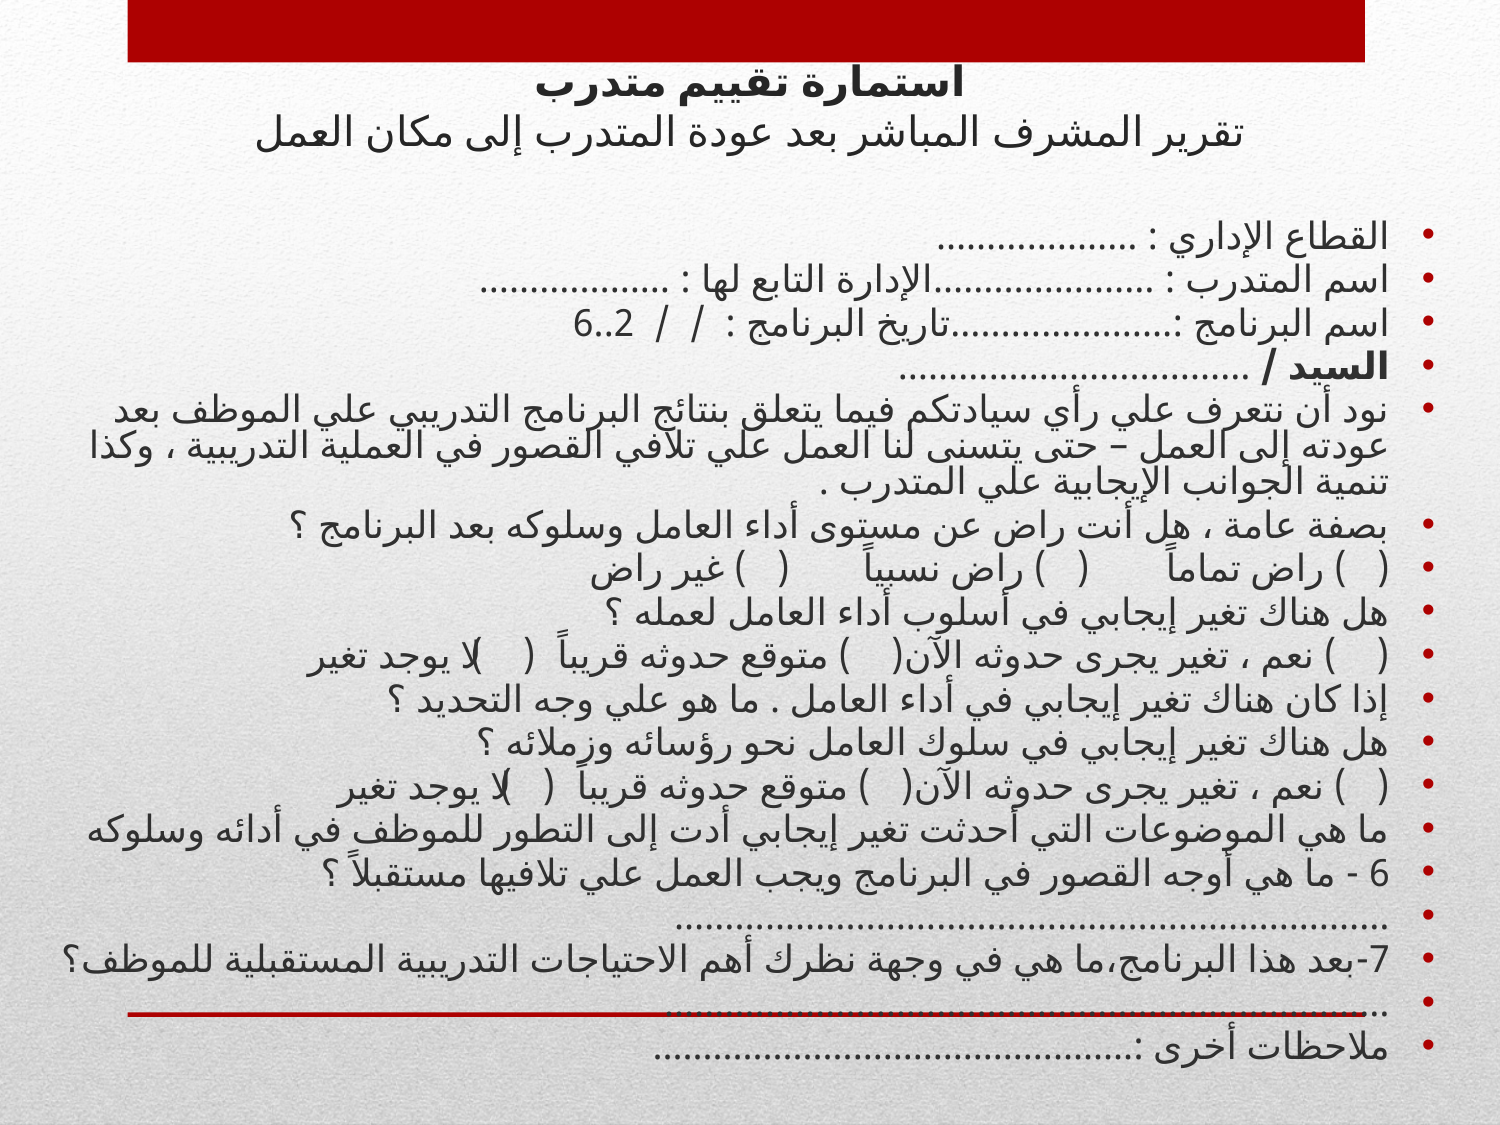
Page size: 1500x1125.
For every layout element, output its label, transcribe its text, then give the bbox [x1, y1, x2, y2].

list القطاع الإداري : …….….……… اسم المتدرب : ………….………الإدارة التابع لها : ………….…… اسم البرنامج : ………….……… تاريخ البرنامج : / / 2..6 السيد / ………………….….……… نود أن نتعرف علي رأي سيادتكم فيما يتعلق بنتائج البرنامج التدريبي علي الموظف بعد عودته إلى العمل – حتى يتسنى لنا العمل علي تلافي القصور في العملية التدريبية ، وكذا تنمية الجوانب الإيجابية علي المتدرب . بصفة عامة ، هل أنت راض عن مستوى أداء العامل وسلوكه بعد البرنامج ؟ ( ) راض تماماً ( ) راض نسبياً ( ) غير راض هل هناك تغير إيجابي في أسلوب أداء العامل لعمله ؟ ( ) نعم ، تغير يجرى حدوثه الآن ( ) متوقع حدوثه قريباً ( ) لا يوجد تغير إذا كان هناك تغير إيجابي في أداء العامل . ما هو علي وجه التحديد ؟ هل هناك تغير إيجابي في سلوك العامل نحو رؤسائه وزملائه ؟ ( ) نعم ، تغير يجرى حدوثه الآن ( ) متوقع حدوثه قريباً ( ) لا يوجد تغير ما هي الموضوعات التي أحدثت تغير إيجابي أدت إلى التطور للموظف في أدائه وسلوكه 6 - ما هي أوجه القصور في البرنامج ويجب العمل علي تلافيها مستقبلاً ؟ ……………………………………………………..……… 7-بعد هذا البرنامج،ما هي في وجهة نظرك أهم الاحتياجات التدريبية المستقبلية للموظف؟ ……………………………………………………..………. ملاحظات أخرى :................................................ [37, 162, 1450, 1125]
title استمارة تقييم متدرب تقرير المشرف المباشر بعد عودة المتدرب إلى مكان العمل [75, 0, 1425, 162]
